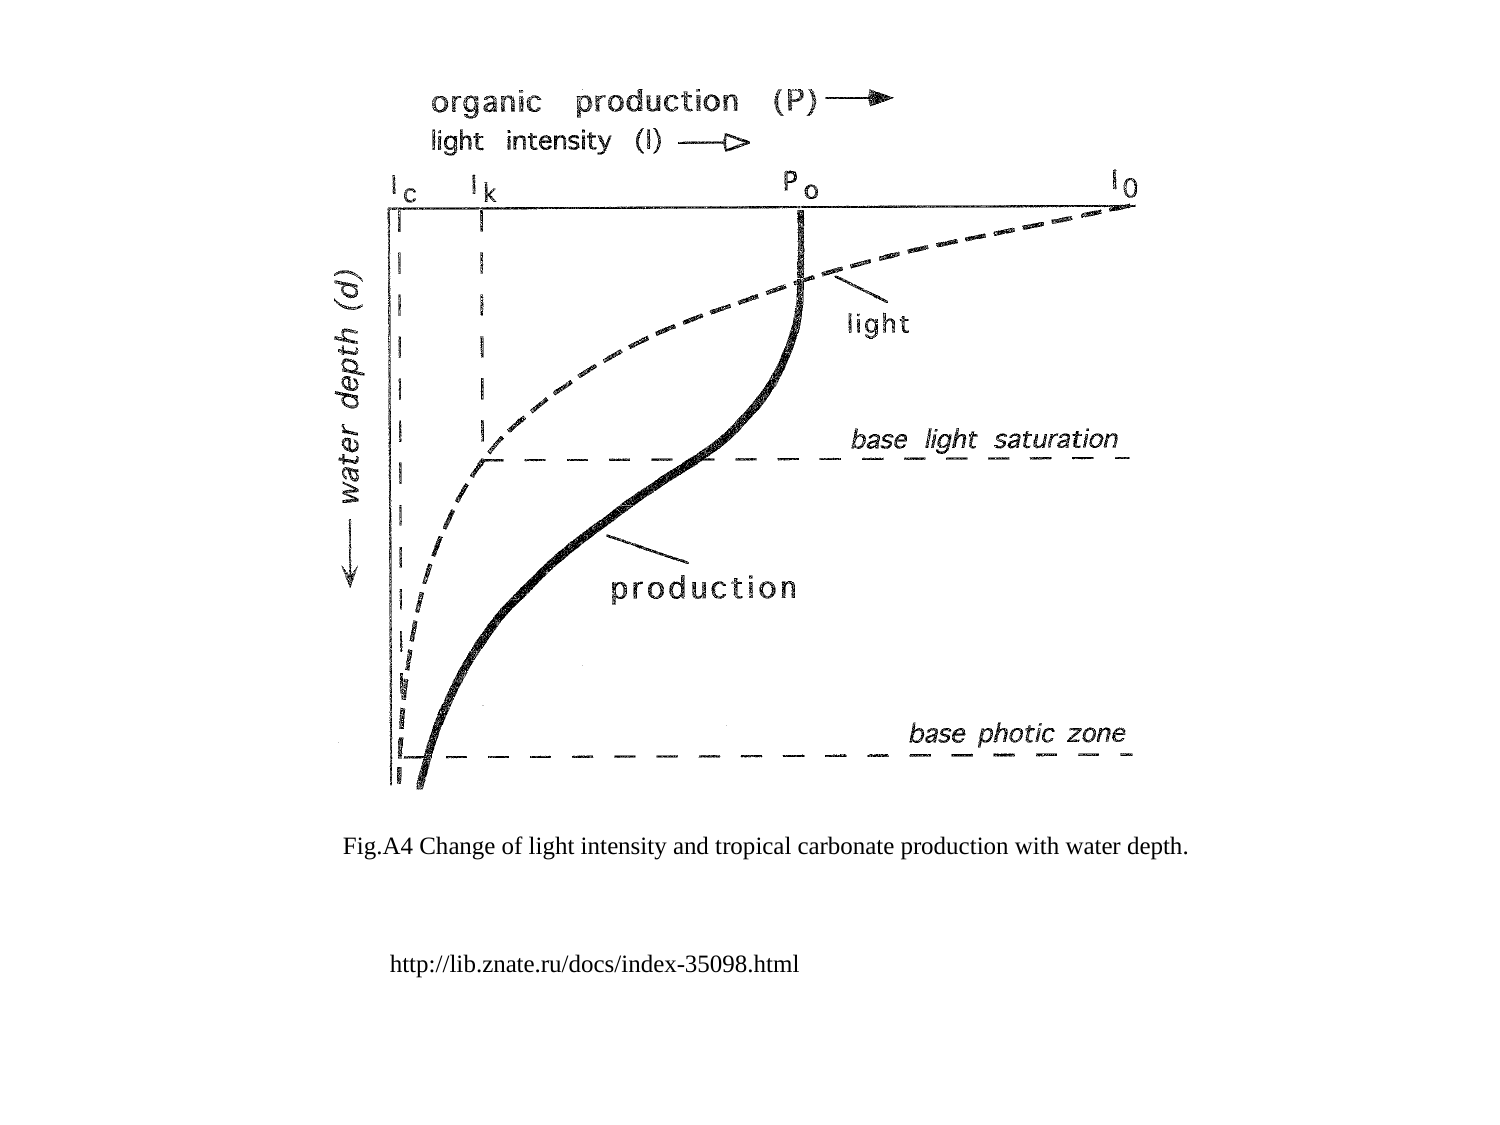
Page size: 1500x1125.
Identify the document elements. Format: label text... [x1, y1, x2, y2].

text_box http://lib.znate.ru/docs/index-35098.html [375, 940, 816, 986]
picture [324, 89, 1153, 796]
text_box Fig.A4 Change of light intensity and tropical carbonate production with water depth. [328, 822, 1282, 867]
